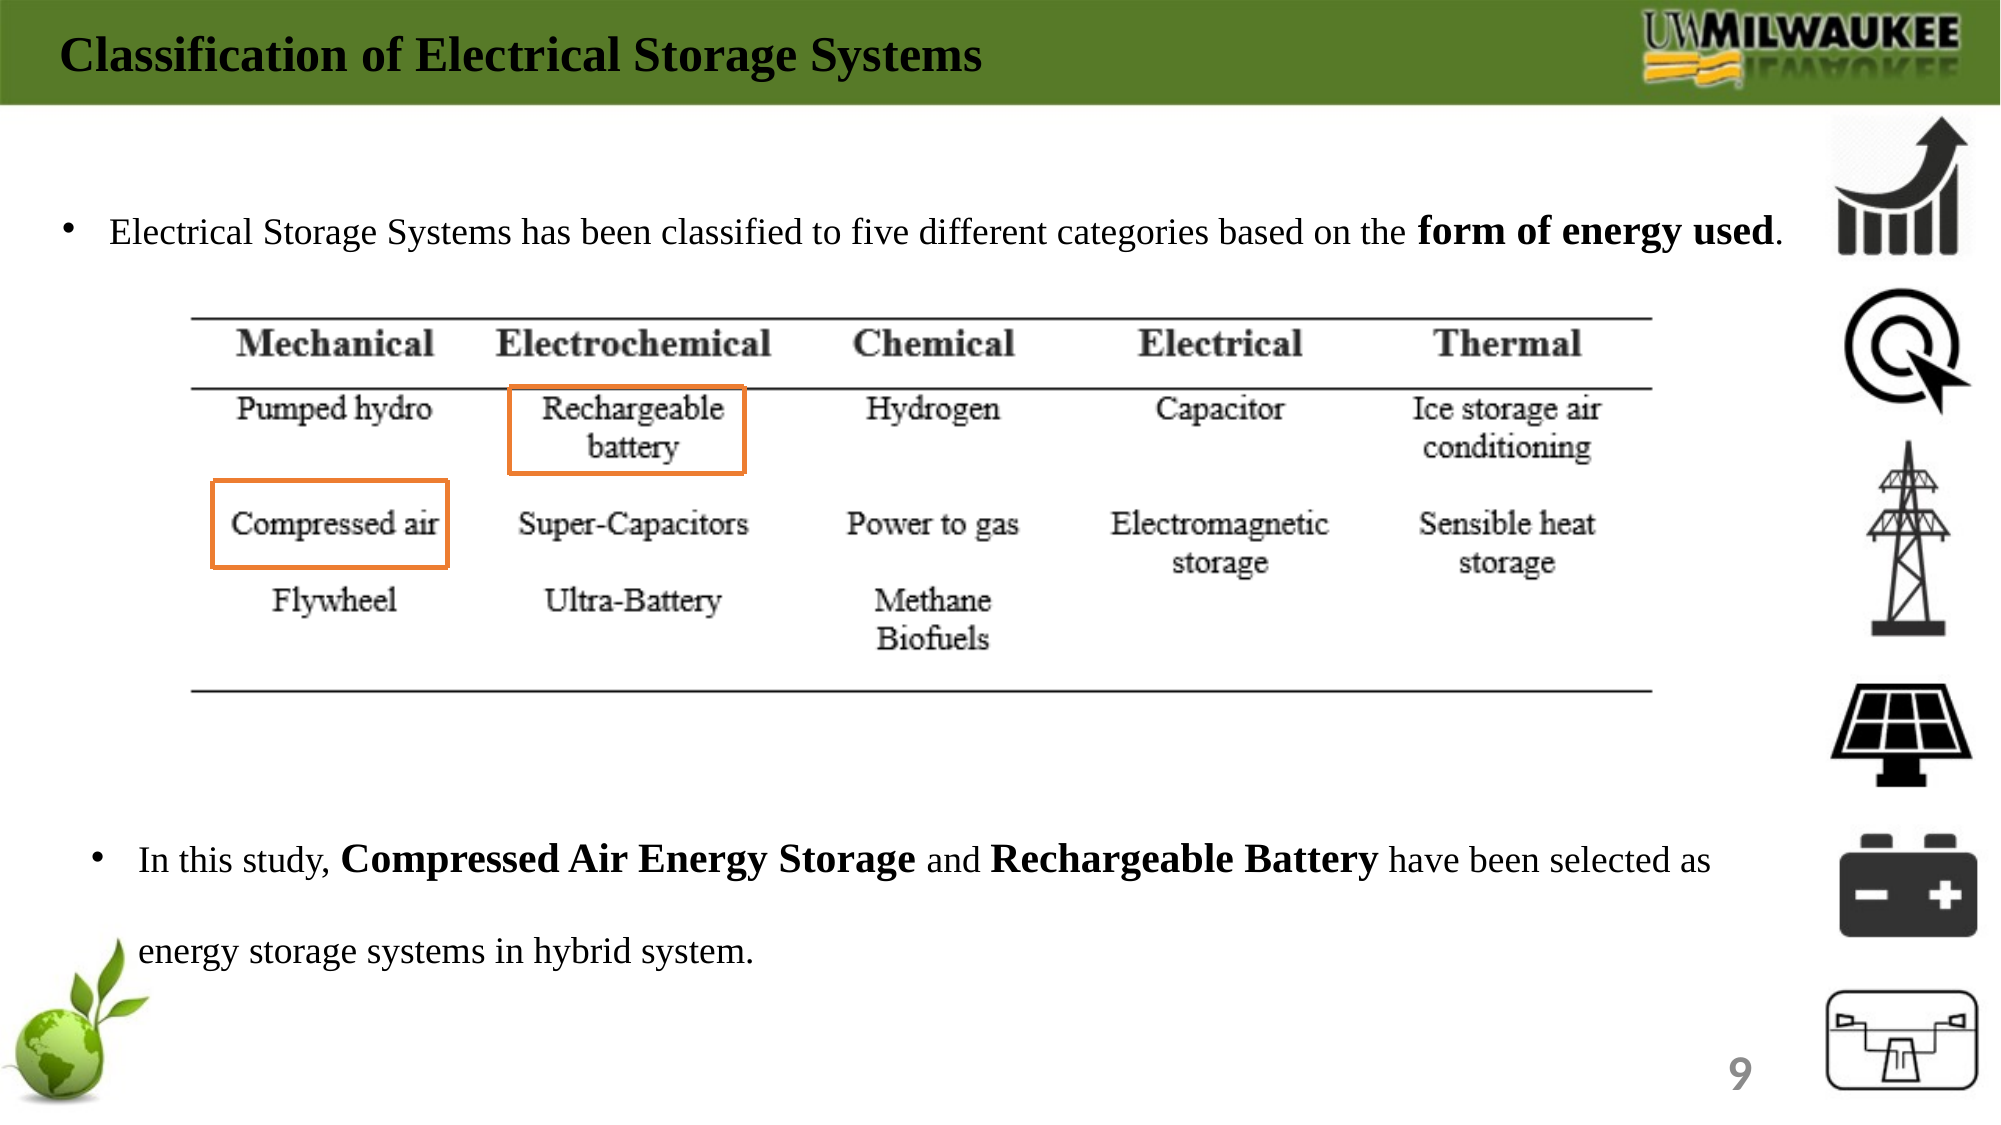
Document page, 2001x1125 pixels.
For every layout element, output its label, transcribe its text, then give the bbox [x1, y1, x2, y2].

text_box Electrical Storage Systems has been classified to five different categories based on the form of energy used. [47, 145, 1815, 261]
text_box In this study, Compressed Air Energy Storage and Rechargeable Battery have been selected as energy storage systems in hybrid system. [76, 773, 1735, 979]
picture [0, 0, 2001, 1125]
slide_number 9 [1317, 1040, 1768, 1101]
text_box Classification of Electrical Storage Systems [44, 14, 1033, 90]
